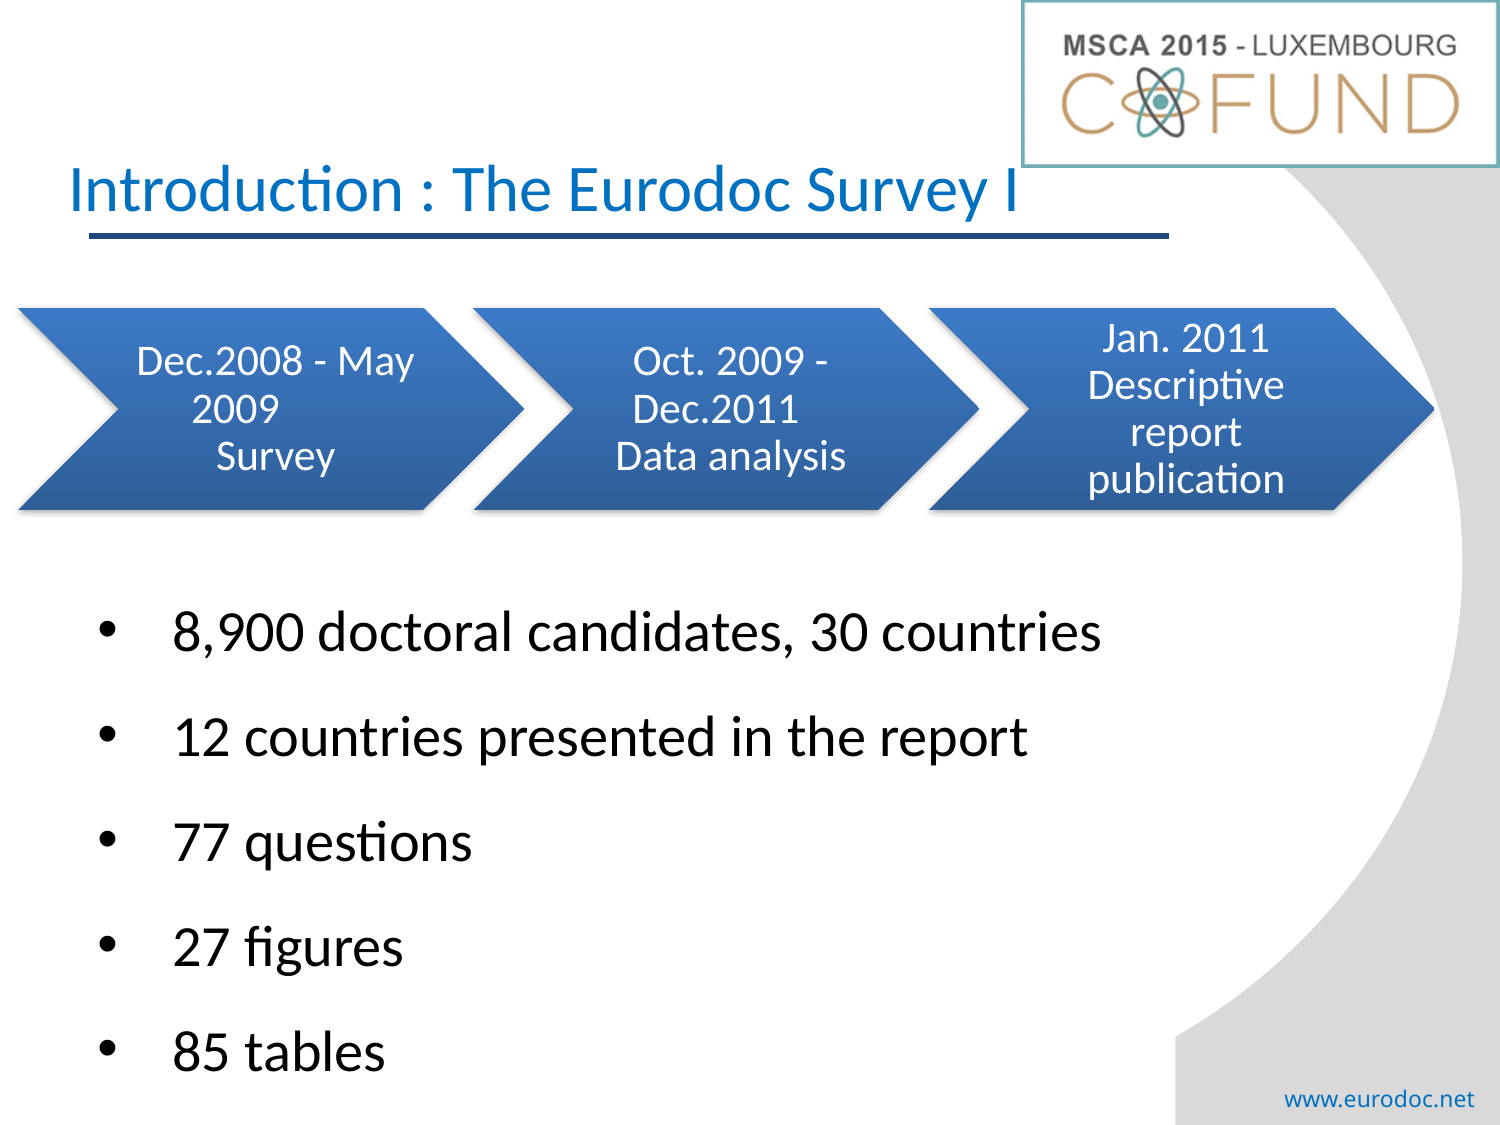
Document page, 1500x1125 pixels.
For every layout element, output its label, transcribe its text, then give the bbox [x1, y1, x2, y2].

title Introduction : The Eurodoc Survey I [53, 101, 1140, 241]
list 8,900 doctoral candidates, 30 countries 12 countries presented in the report 77 questions 27 figures 85 tables [53, 583, 1376, 988]
picture [1021, 0, 1500, 168]
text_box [17, 243, 1436, 575]
